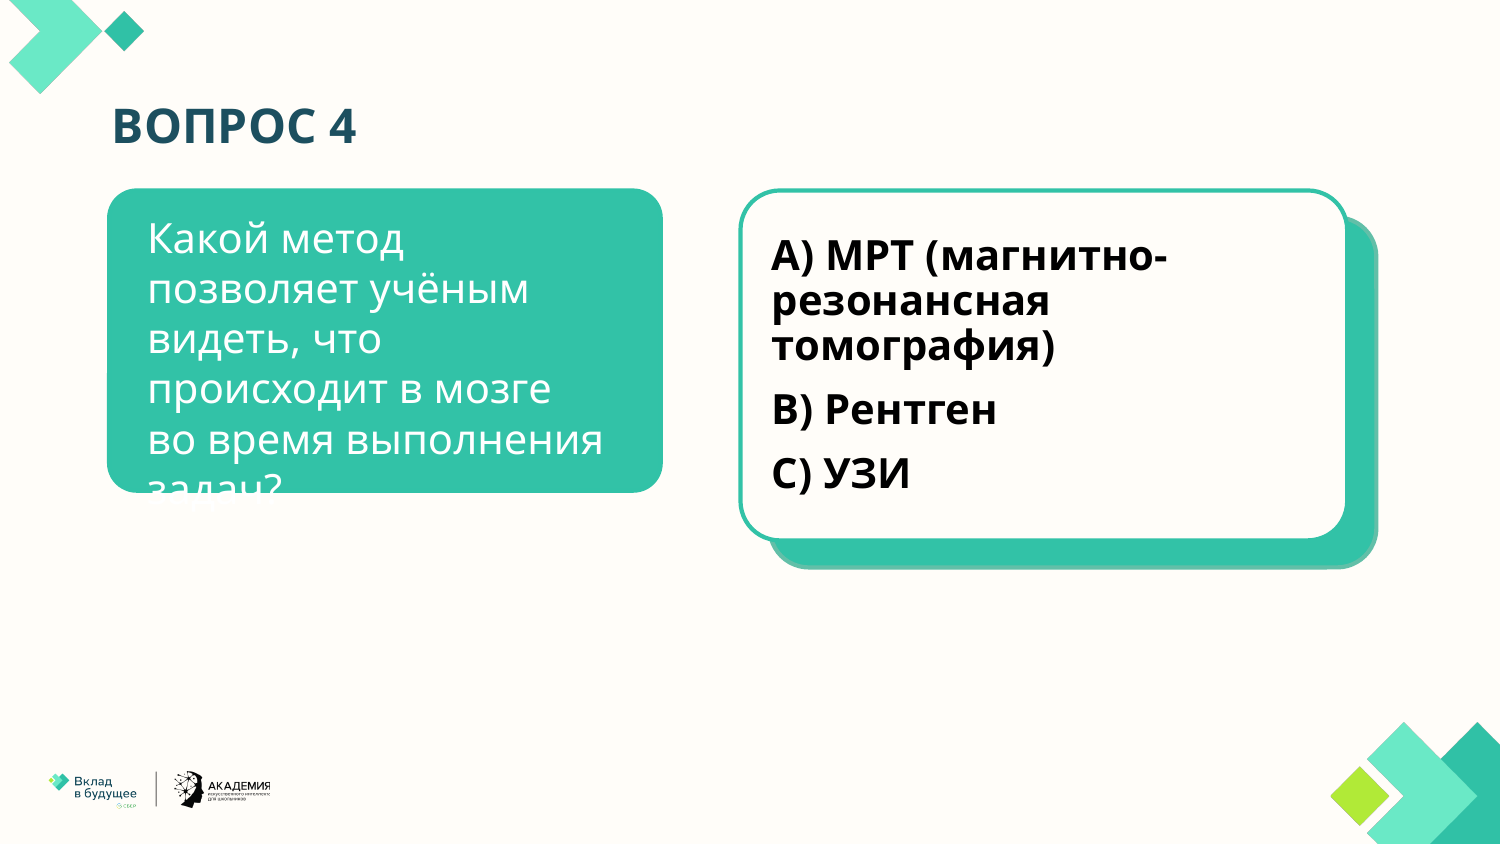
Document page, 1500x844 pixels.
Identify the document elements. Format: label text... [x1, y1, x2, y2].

picture [1330, 722, 1500, 844]
picture [31, 755, 271, 826]
text_box Какой метод позволяет учёным видеть, что происходит в мозге во время выполнения задач? [139, 204, 631, 520]
text_box ВОПРОС 4 [104, 81, 633, 161]
text_box [771, 218, 1377, 568]
text_box [109, 190, 661, 491]
text_box [740, 190, 1348, 541]
picture [9, 0, 144, 94]
text_box А) МРТ (магнитно-резонансная томография) B) Рентген C) УЗИ [766, 229, 1322, 503]
